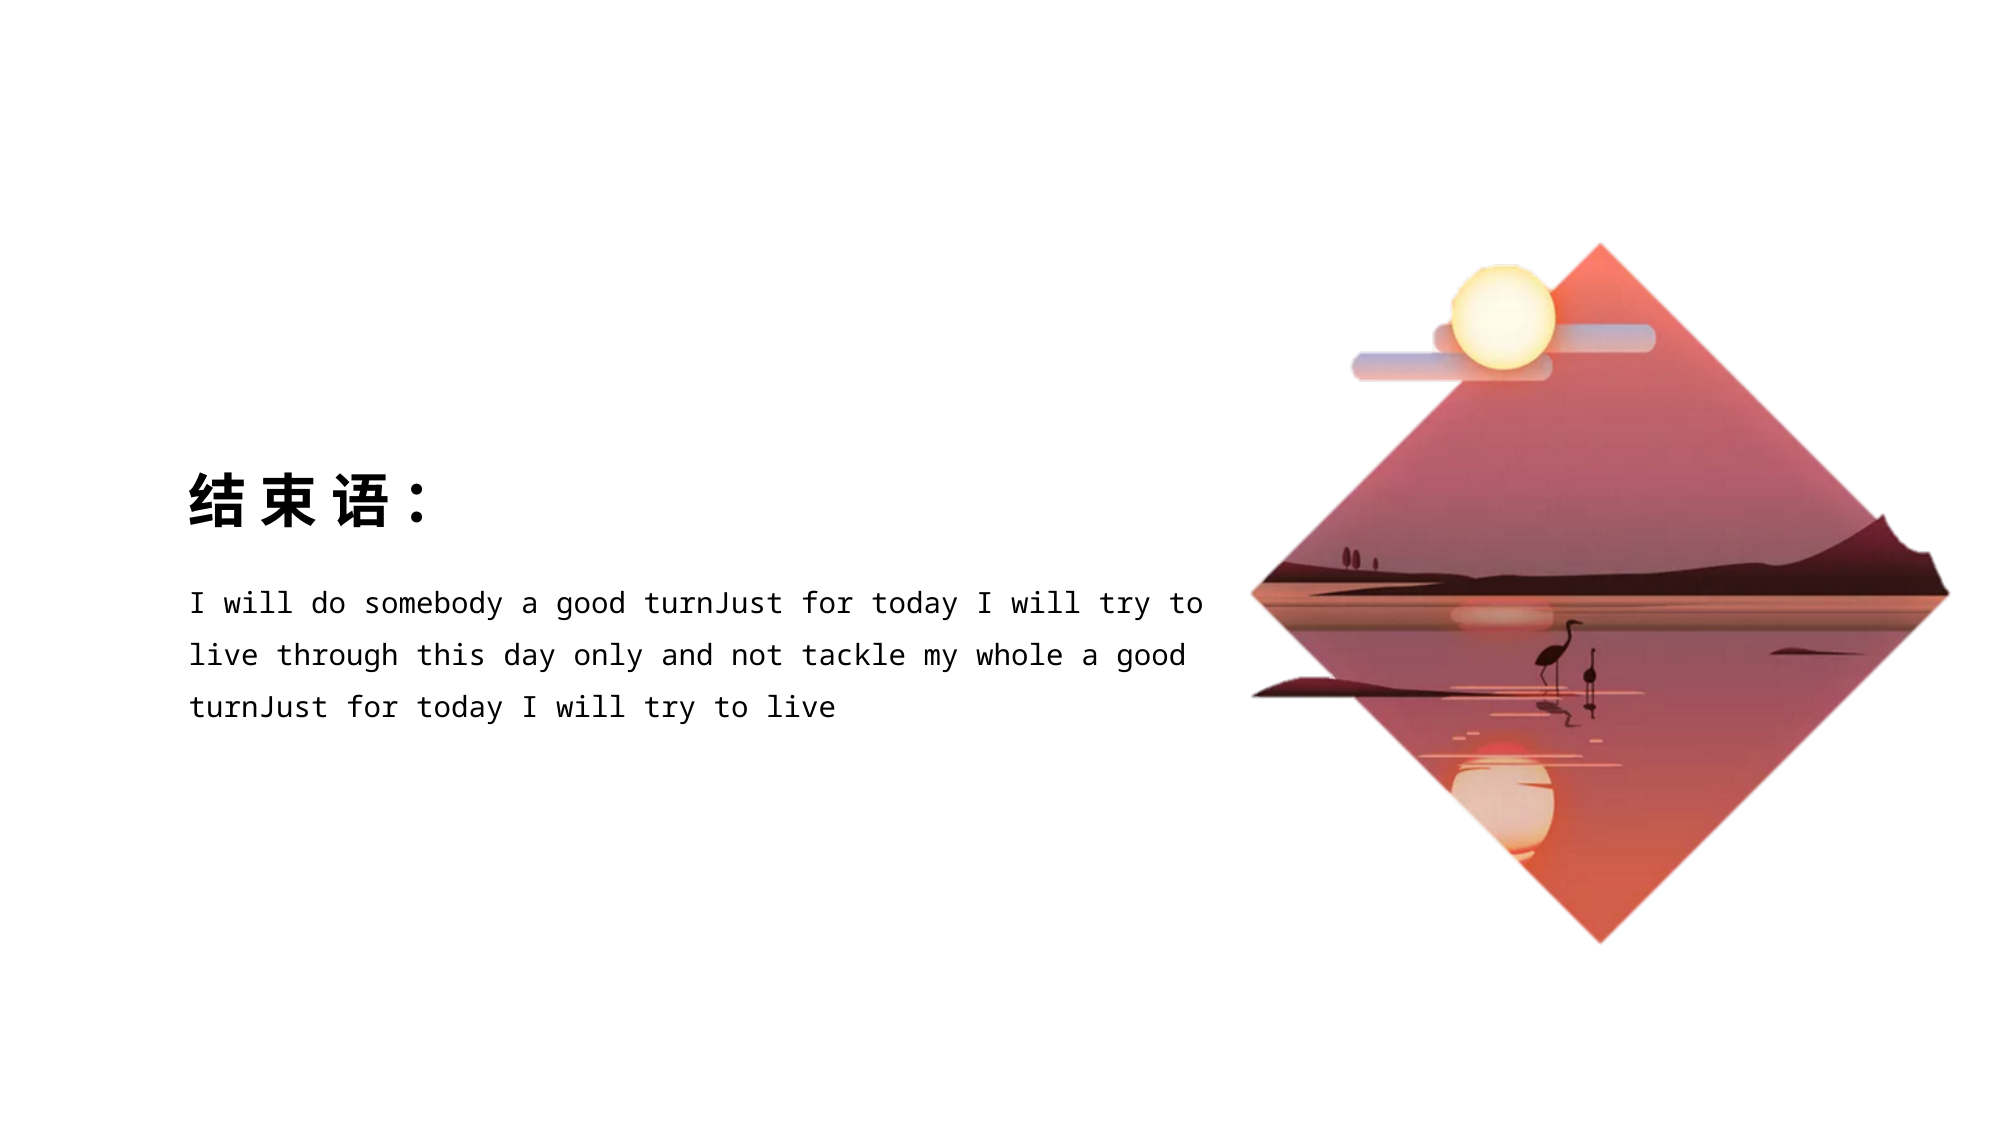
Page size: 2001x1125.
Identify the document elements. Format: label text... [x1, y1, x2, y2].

text_box I will do somebody a good turnJust for today I will try to live through this day only and not tackle my whole a good turnJust for today I will try to live [173, 559, 1227, 732]
text_box 结 束 语 ： [173, 456, 953, 542]
picture [1227, 215, 1982, 950]
